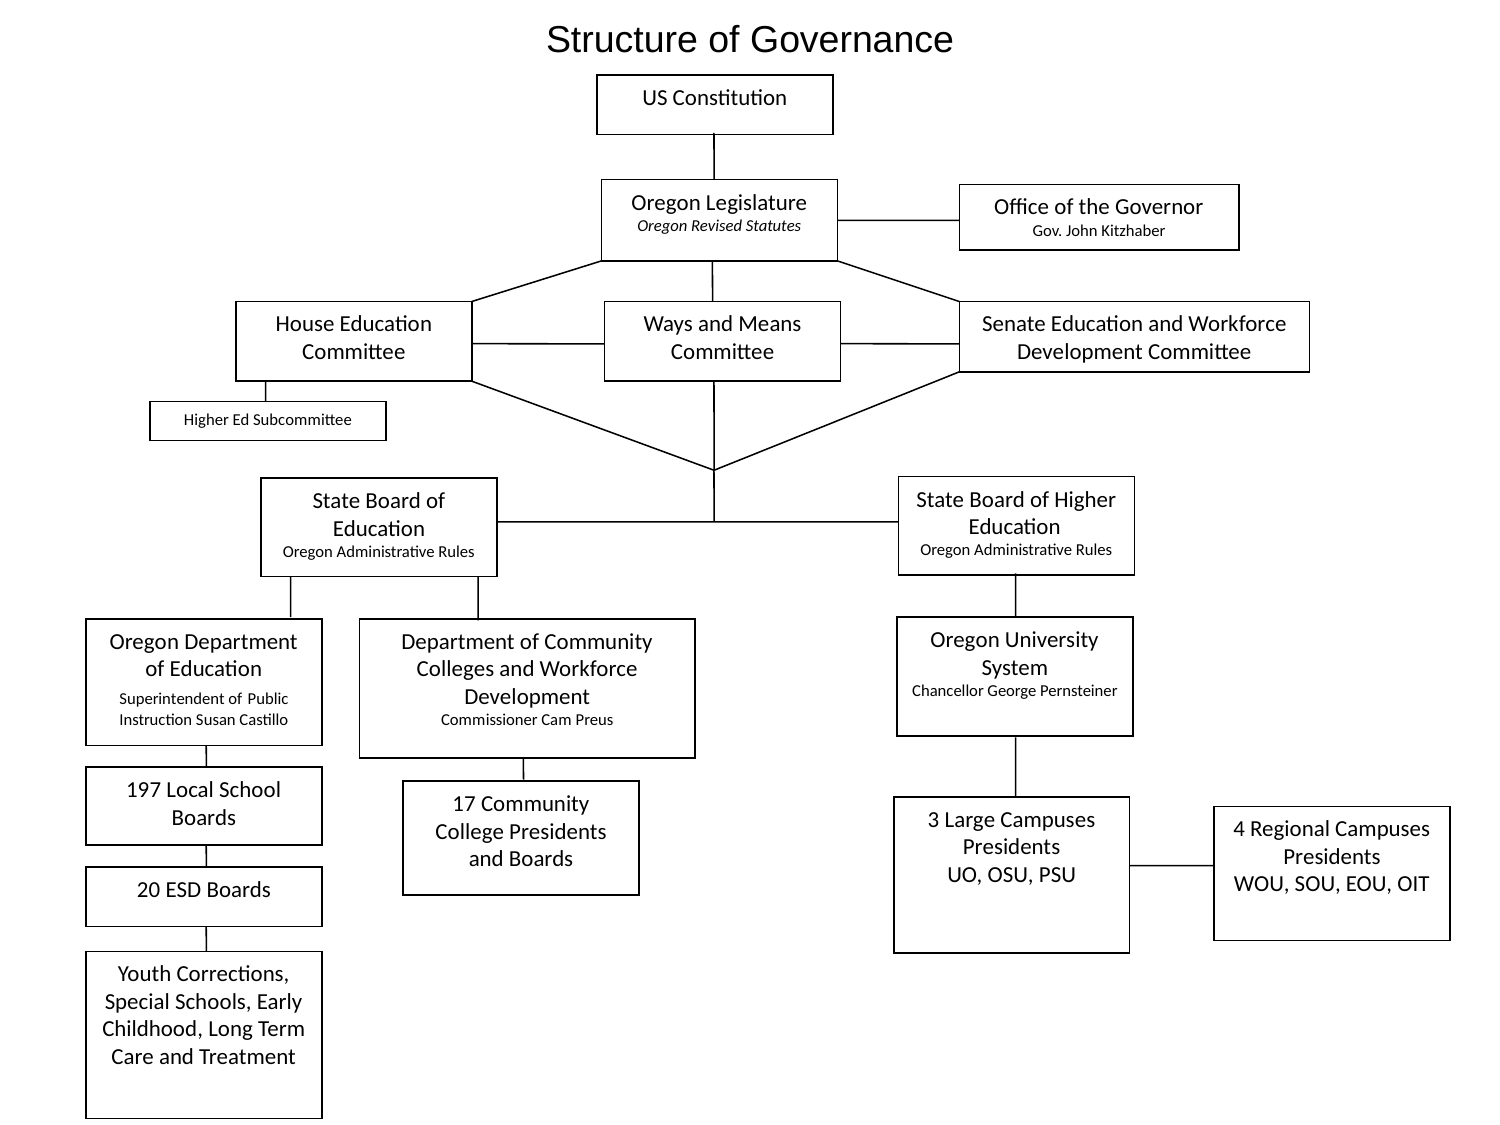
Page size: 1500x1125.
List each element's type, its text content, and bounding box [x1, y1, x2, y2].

text_box Youth Corrections, Special Schools, Early Childhood, Long Term Care and Treatment [85, 951, 322, 1119]
text_box Oregon Department of Education Superintendent of Public Instruction Susan Castillo [85, 618, 322, 746]
text_box 3 Large Campuses Presidents UO, OSU, PSU [893, 796, 1130, 954]
text_box 197 Local School Boards [85, 767, 322, 846]
text_box Department of Community Colleges and Workforce Development Commissioner Cam Preus [359, 618, 696, 758]
text_box State Board of Education Oregon Administrative Rules [260, 478, 497, 577]
text_box Higher Ed Subcommittee [150, 401, 386, 441]
text_box Oregon Legislature Oregon Revised Statutes [601, 179, 838, 261]
text_box 20 ESD Boards [85, 867, 322, 927]
text_box [0, 0, 1500, 74]
text_box 17 Community College Presidents and Boards [403, 781, 639, 896]
text_box Ways and Means Committee [604, 301, 841, 382]
text_box Office of the Governor Gov. John Kitzhaber [959, 184, 1239, 250]
text_box House Education Committee [235, 301, 472, 382]
text_box [0, 74, 1500, 150]
text_box 4 Regional Campuses Presidents WOU, SOU, EOU, OIT [1214, 806, 1450, 941]
text_box State Board of Higher Education Oregon Administrative Rules [898, 476, 1135, 575]
text_box Oregon University System Chancellor George Pernsteiner [896, 617, 1133, 736]
text_box Senate Education and Workforce Development Committee [959, 301, 1310, 372]
